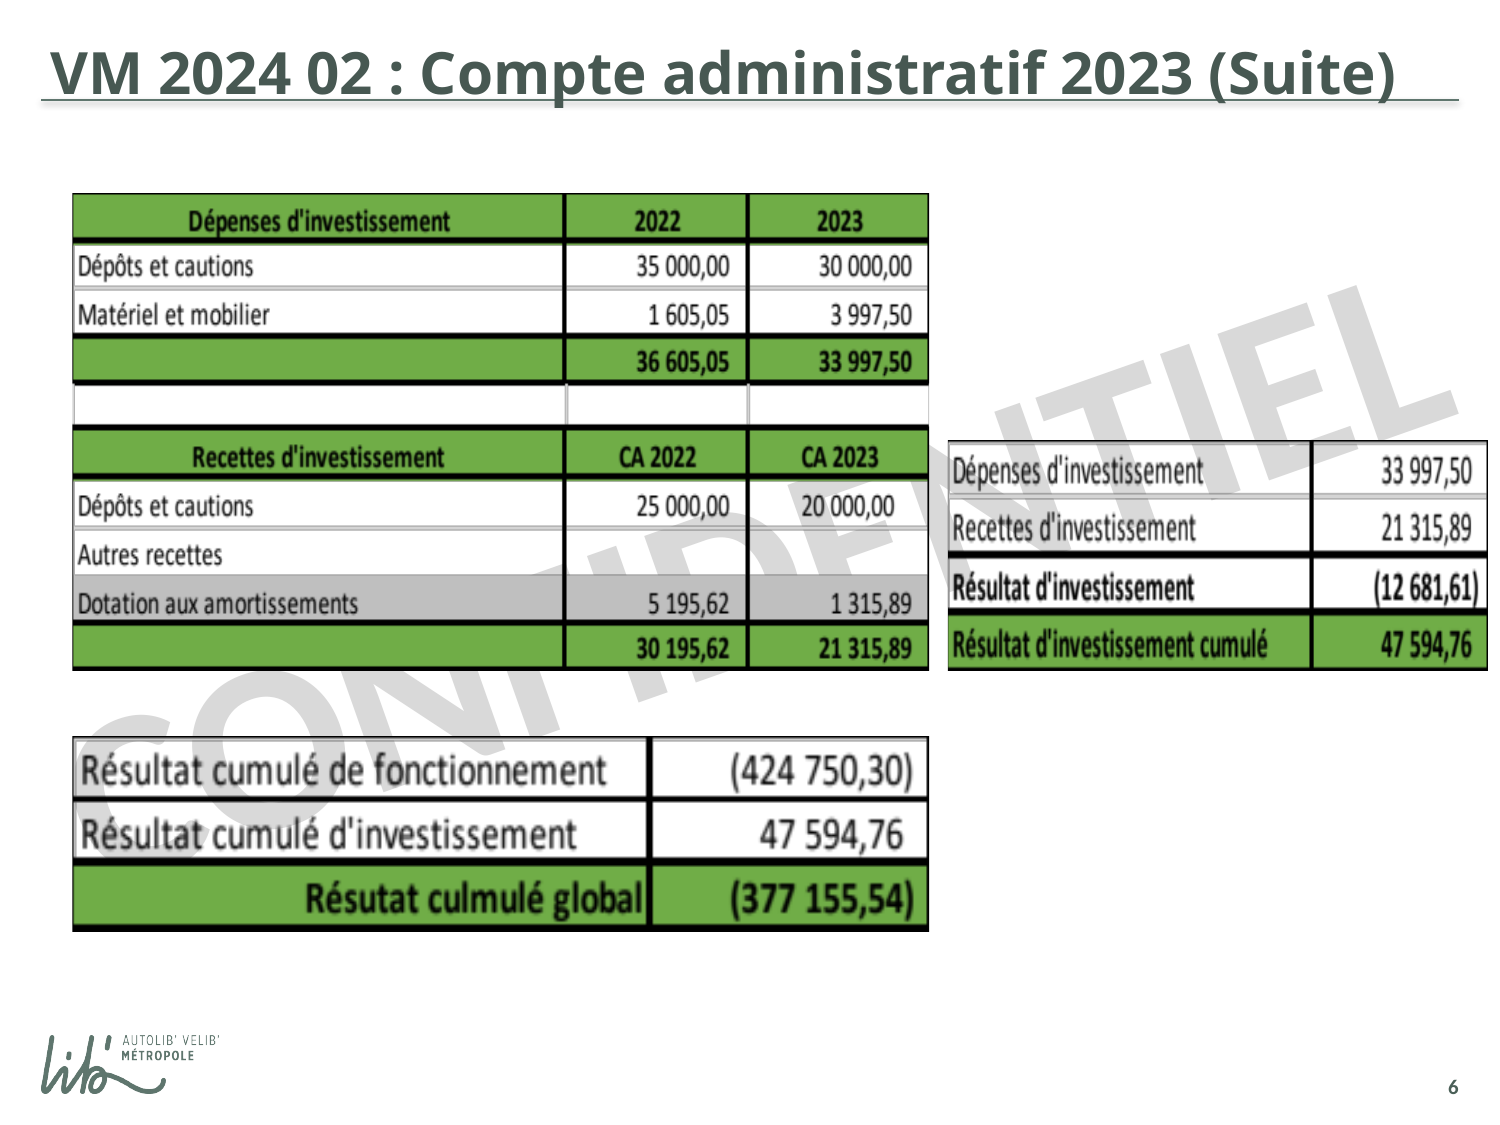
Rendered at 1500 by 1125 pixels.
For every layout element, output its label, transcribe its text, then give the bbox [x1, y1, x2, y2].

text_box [947, 439, 1488, 671]
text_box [71, 736, 930, 932]
title VM 2024 02 : Compte administratif 2023 (Suite) [50, 20, 1470, 108]
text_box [71, 193, 930, 671]
picture [41, 1035, 219, 1094]
